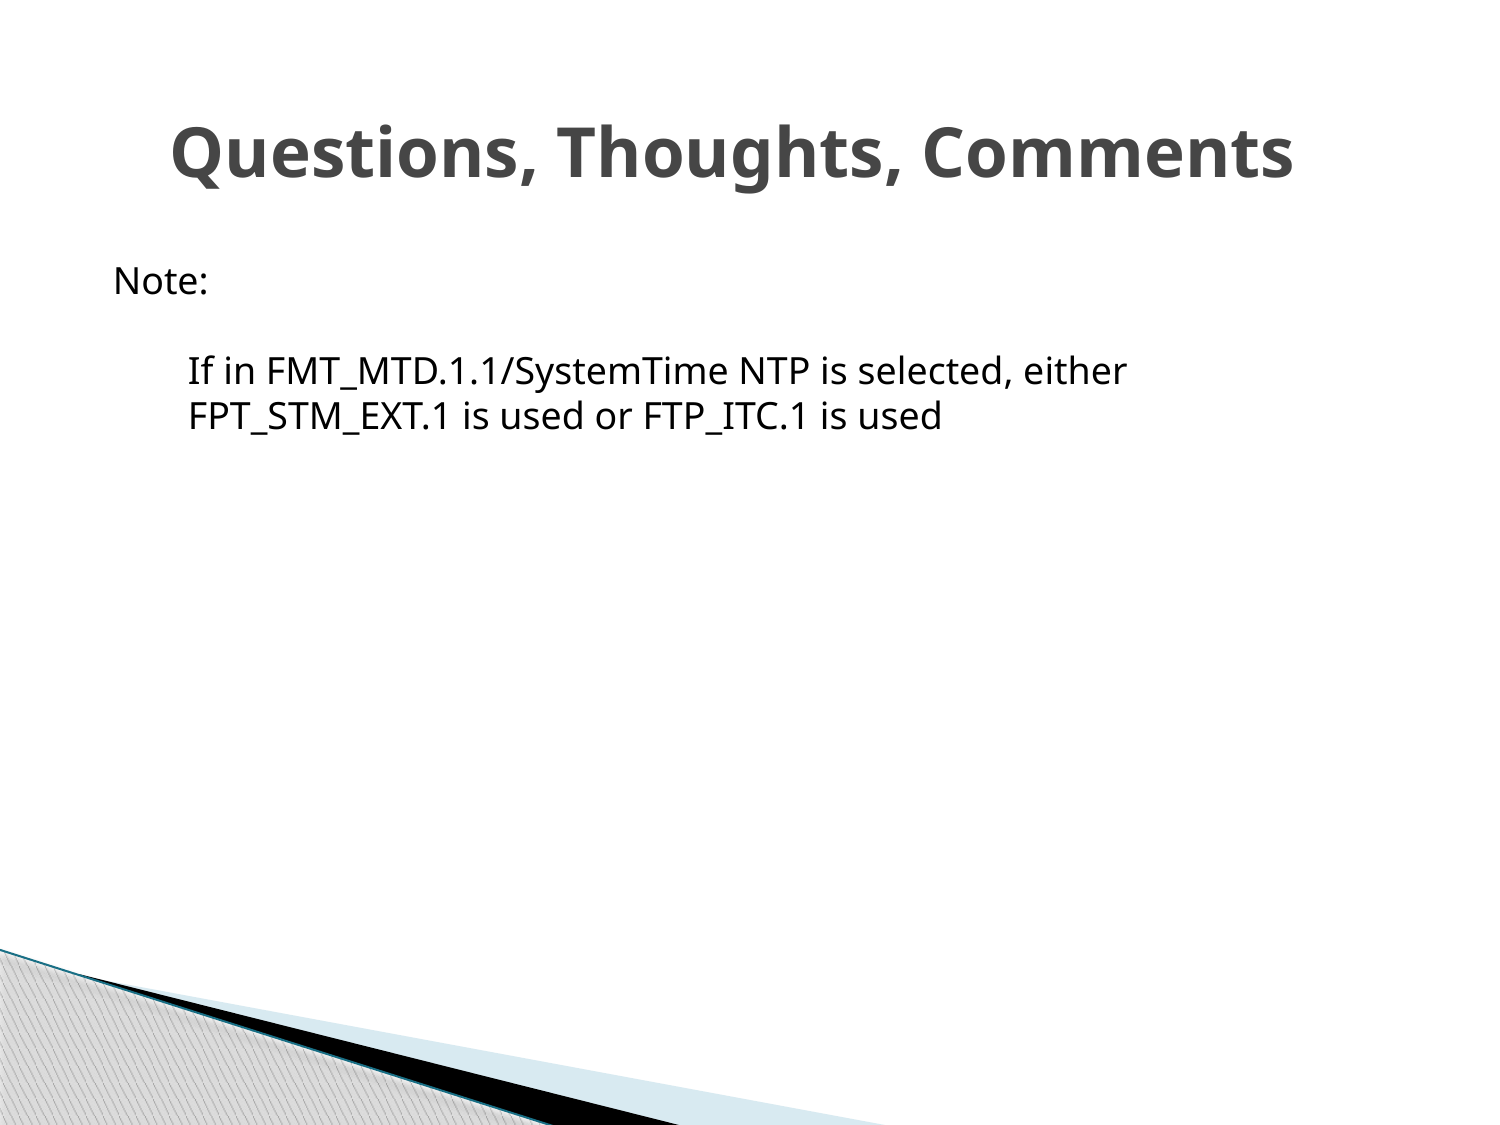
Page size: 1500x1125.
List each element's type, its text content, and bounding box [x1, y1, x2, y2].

title Questions, Thoughts, Comments [37, 75, 1447, 225]
text_box Note: If in FMT_MTD.1.1/SystemTime NTP is selected, either FPT_STM_EXT.1 is used or FTP_ITC.1 is used [98, 249, 1386, 445]
